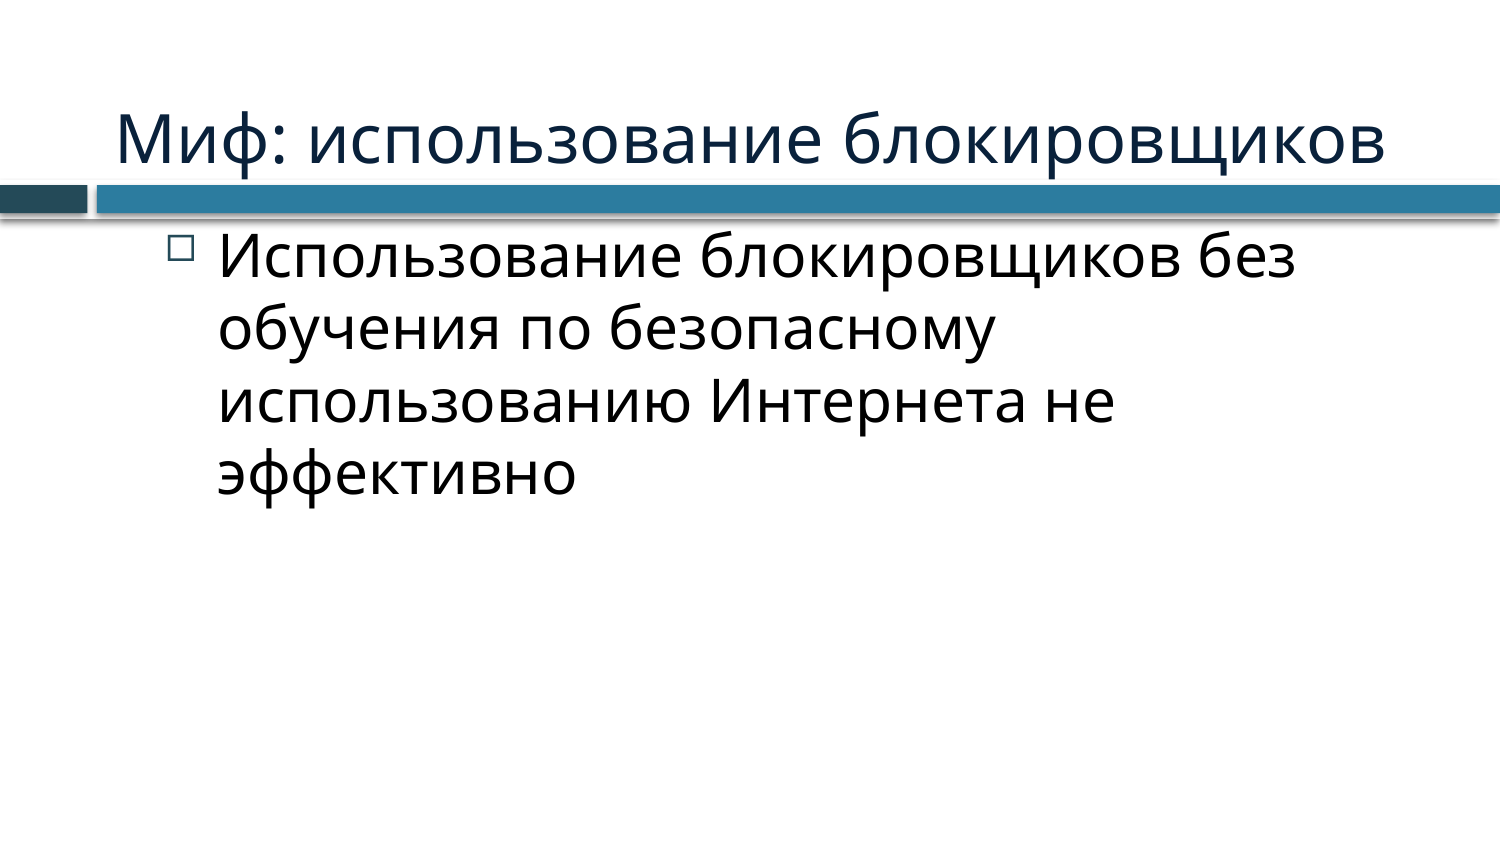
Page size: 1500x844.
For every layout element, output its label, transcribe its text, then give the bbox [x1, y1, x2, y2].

list Использование блокировщиков без обучения по безопасному использованию Интернета не эффективно [150, 209, 1438, 746]
title Миф: использование блокировщиков [99, 19, 1438, 185]
